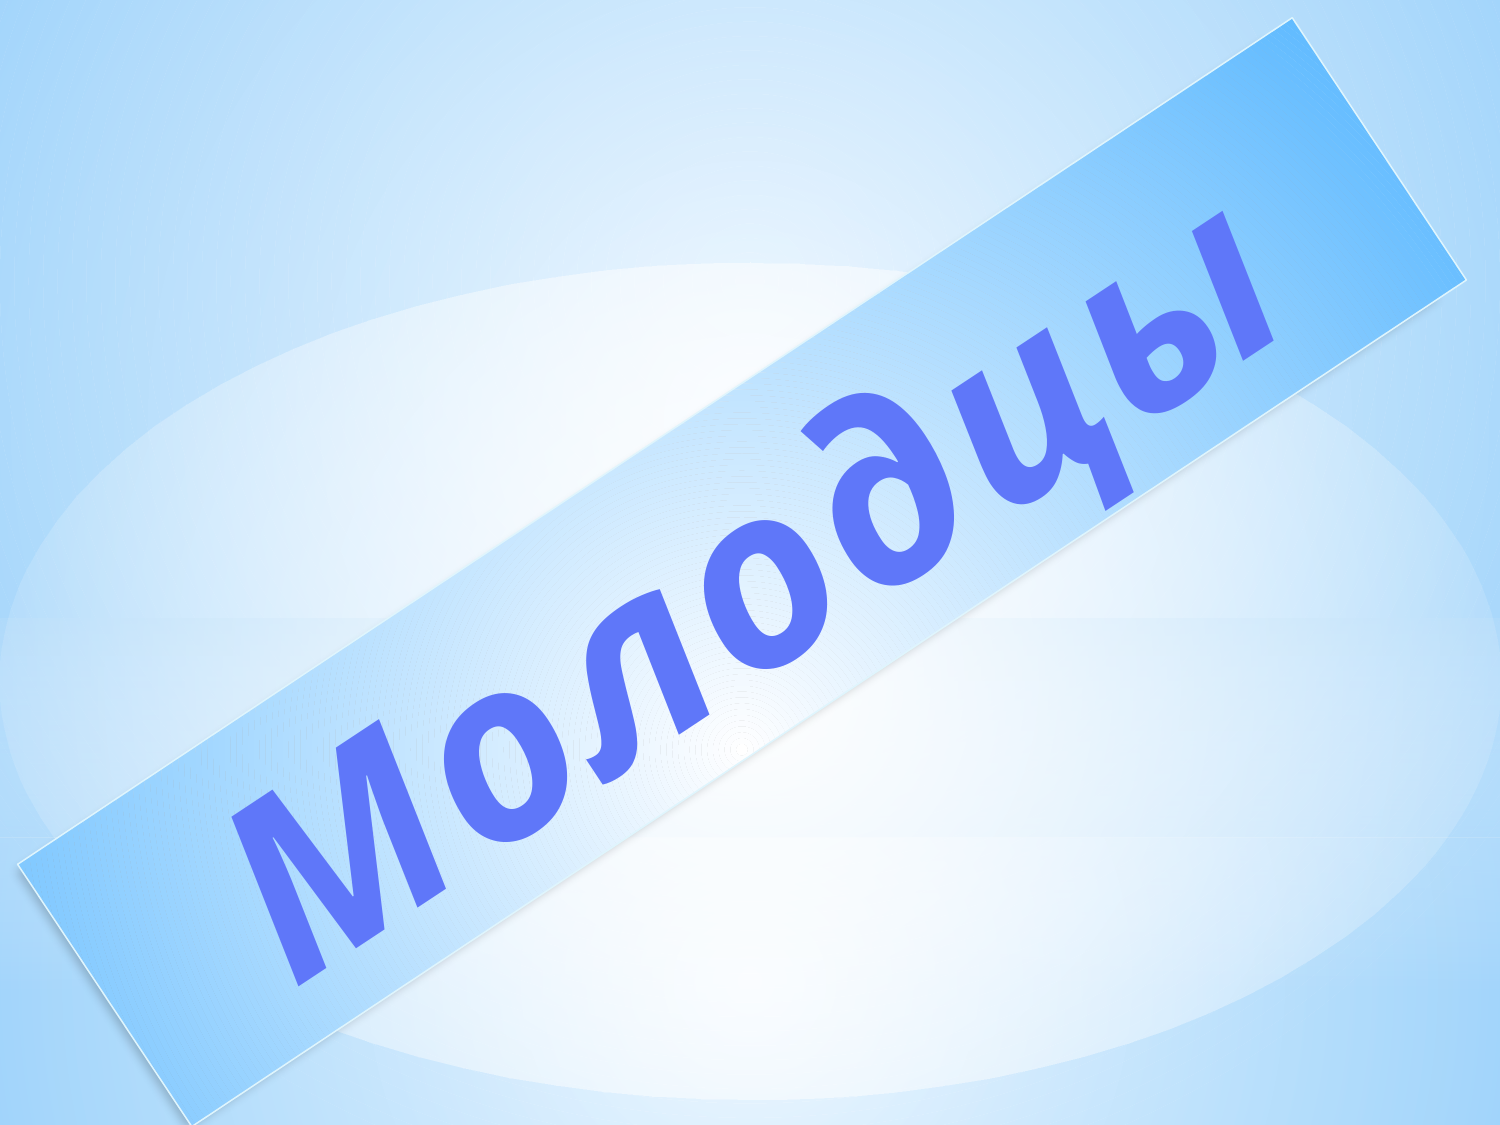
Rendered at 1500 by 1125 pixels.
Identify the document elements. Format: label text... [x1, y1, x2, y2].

text_box Молодцы [16, 17, 1468, 1125]
